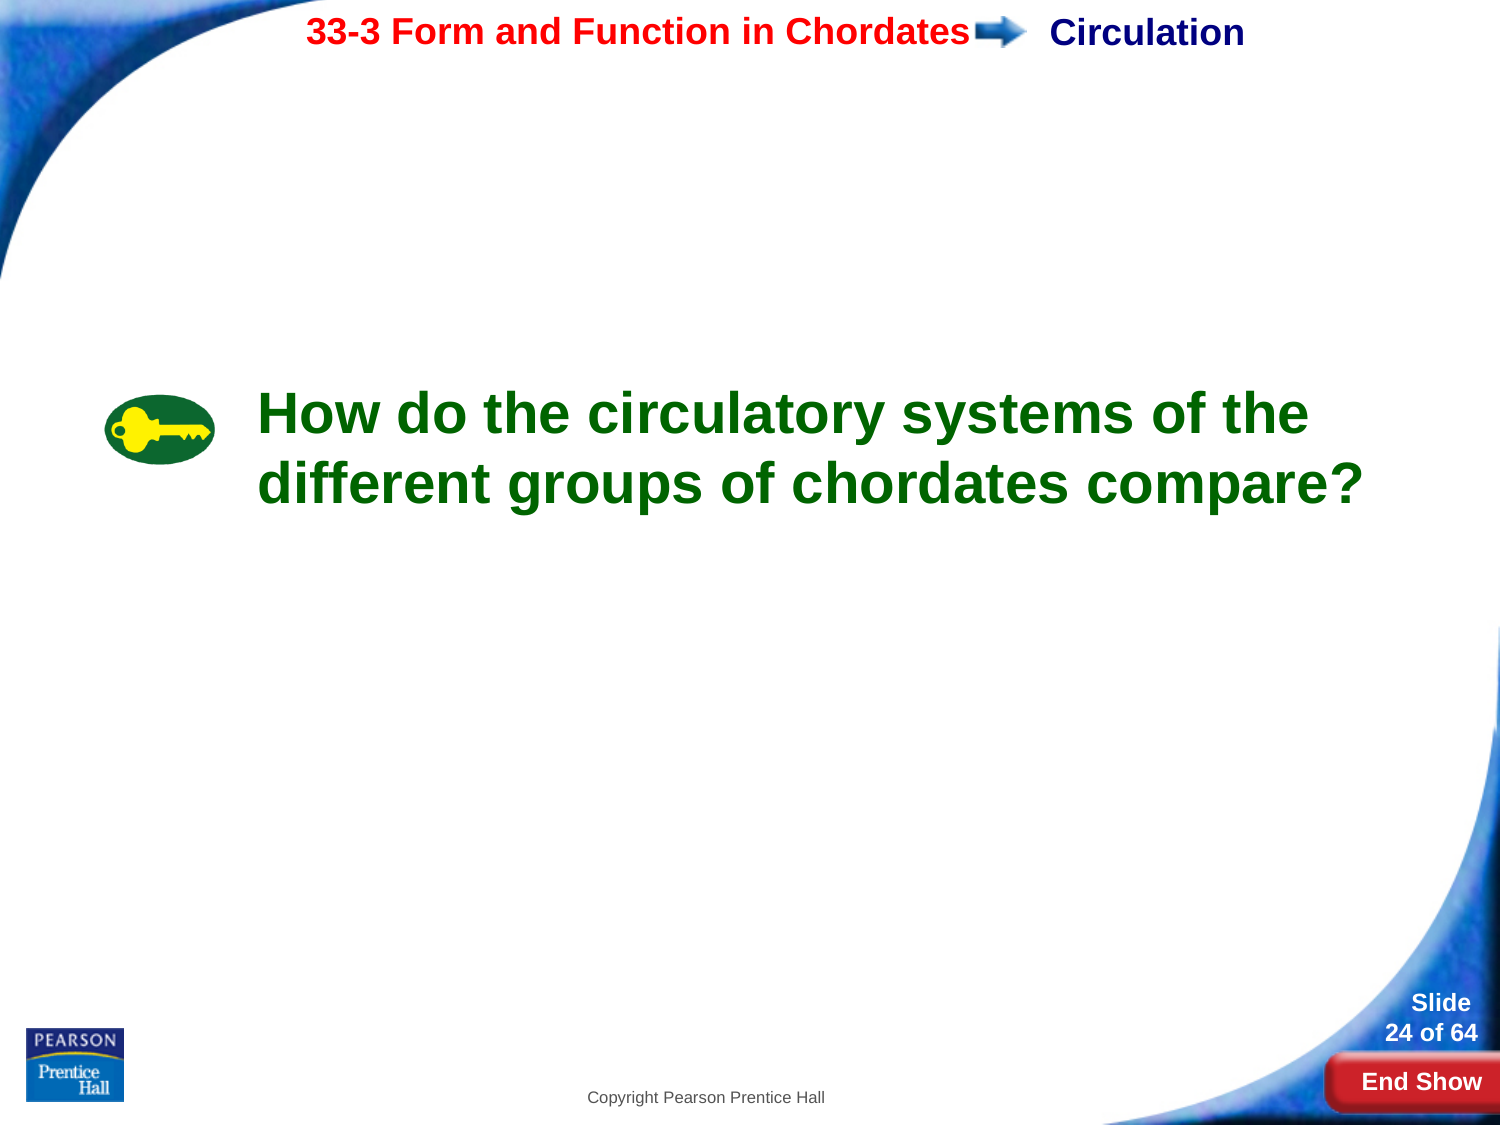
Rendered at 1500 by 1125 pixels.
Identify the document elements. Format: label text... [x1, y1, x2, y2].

title Circulation [1034, 0, 1500, 76]
list How do the circulatory systems of the different groups of chordates compare? [44, 179, 1500, 938]
footer Copyright Pearson Prentice Hall [468, 1078, 945, 1105]
picture [0, 0, 1500, 1125]
